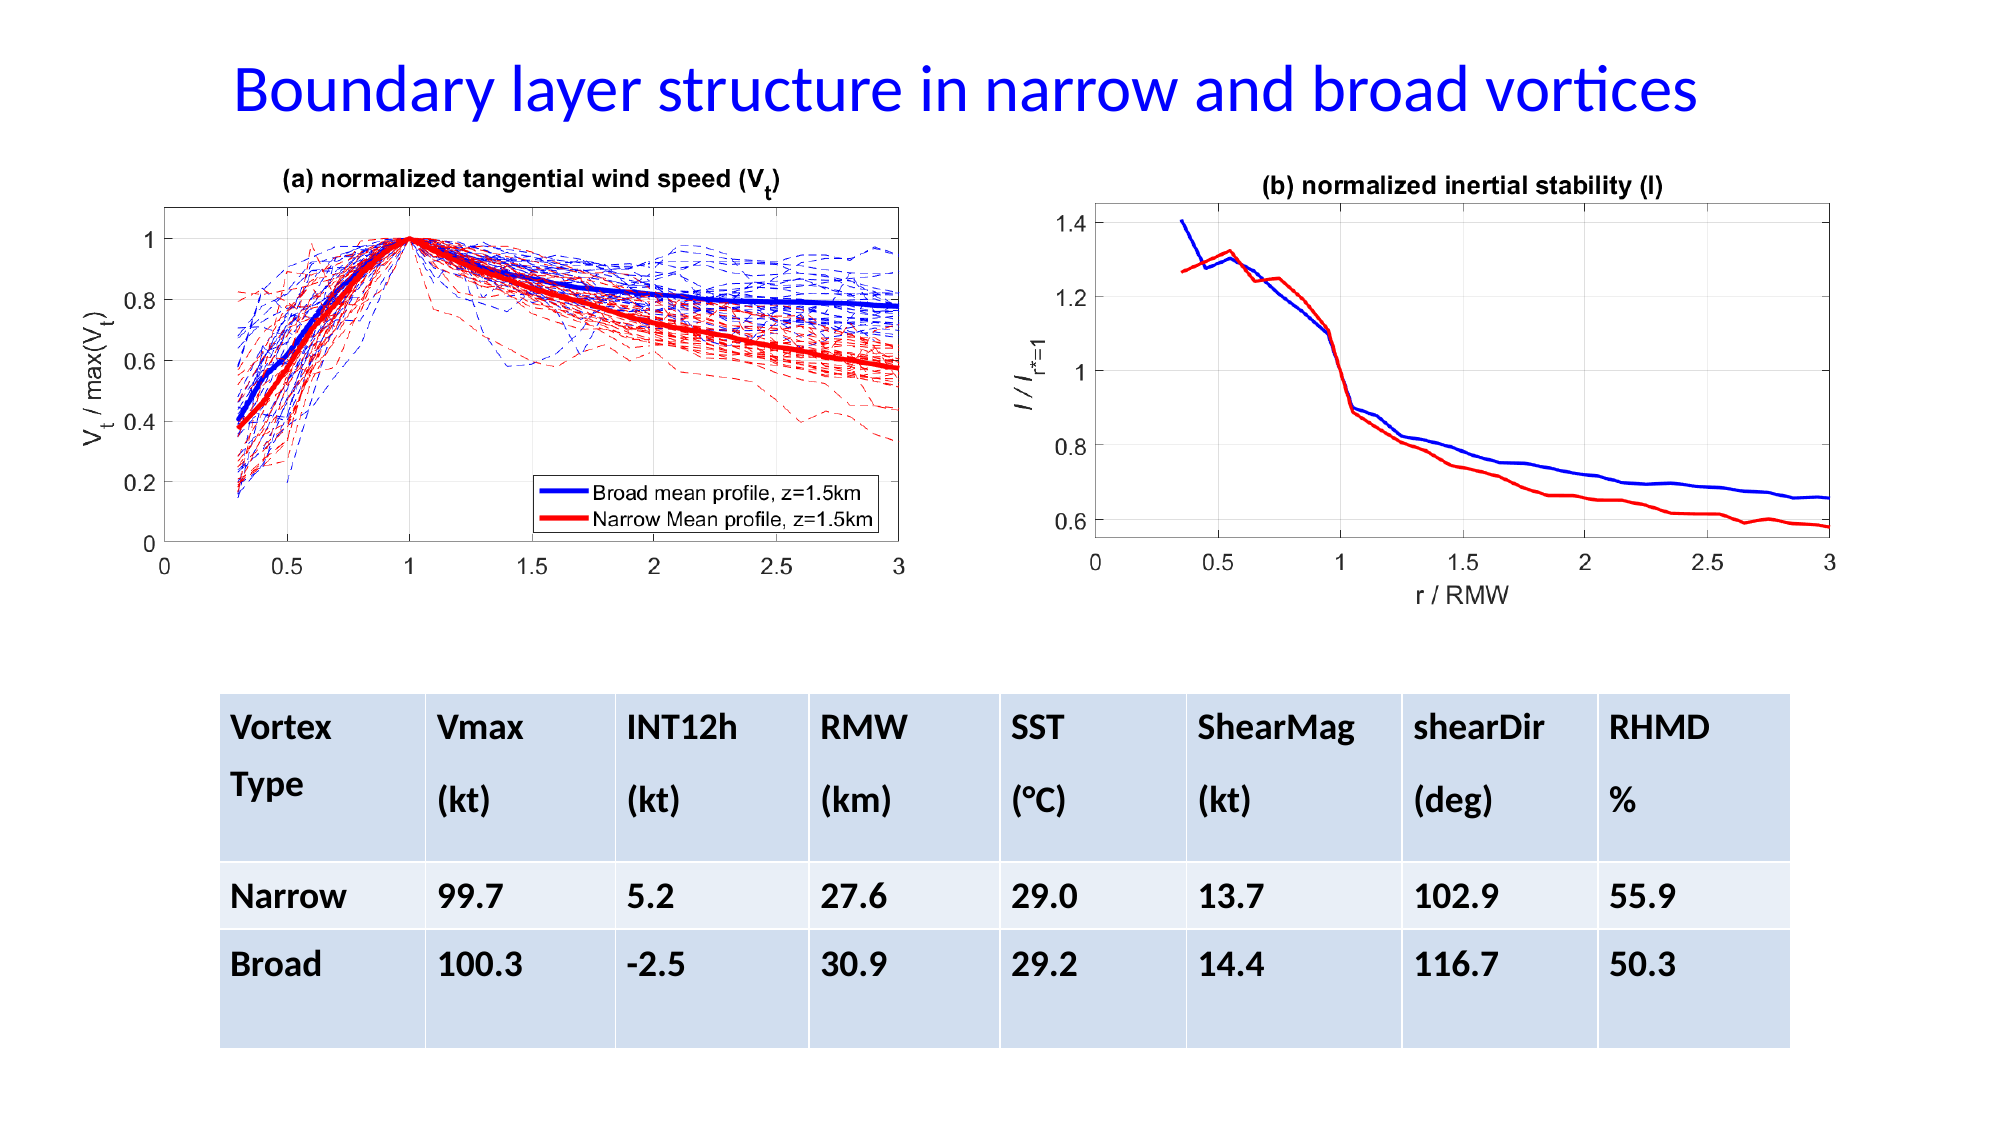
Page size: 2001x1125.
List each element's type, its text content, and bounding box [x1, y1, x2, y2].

table_cell 13.7 [1187, 863, 1401, 928]
table_header SST (°C) [1001, 694, 1186, 861]
table_cell 99.7 [426, 863, 615, 928]
table_cell 50.3 [1599, 930, 1790, 1048]
picture [972, 134, 1919, 646]
text_box Boundary layer structure in narrow and broad vortices [218, 37, 2000, 132]
table_cell -2.5 [616, 930, 808, 1048]
table_cell 116.7 [1403, 930, 1597, 1048]
table_cell 27.6 [810, 863, 999, 928]
table_cell 102.9 [1403, 863, 1597, 928]
table_cell 30.9 [810, 930, 999, 1048]
table_header RHMD % [1599, 694, 1790, 861]
table_header ShearMag (kt) [1187, 694, 1401, 861]
table_header Vortex Type [220, 694, 425, 861]
table_cell 29.2 [1001, 930, 1186, 1048]
table_cell 100.3 [426, 930, 615, 1048]
table_cell Narrow [220, 863, 425, 928]
table_header shearDir (deg) [1403, 694, 1597, 861]
table_cell 14.4 [1187, 930, 1401, 1048]
table_header INT12h (kt) [616, 694, 808, 861]
table_cell 55.9 [1599, 863, 1790, 928]
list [41, 134, 972, 626]
table_cell Broad [220, 930, 425, 1048]
table_cell 29.0 [1001, 863, 1186, 928]
table_header Vmax (kt) [426, 694, 615, 861]
table_cell 5.2 [616, 863, 808, 928]
table_header RMW (km) [810, 694, 999, 861]
